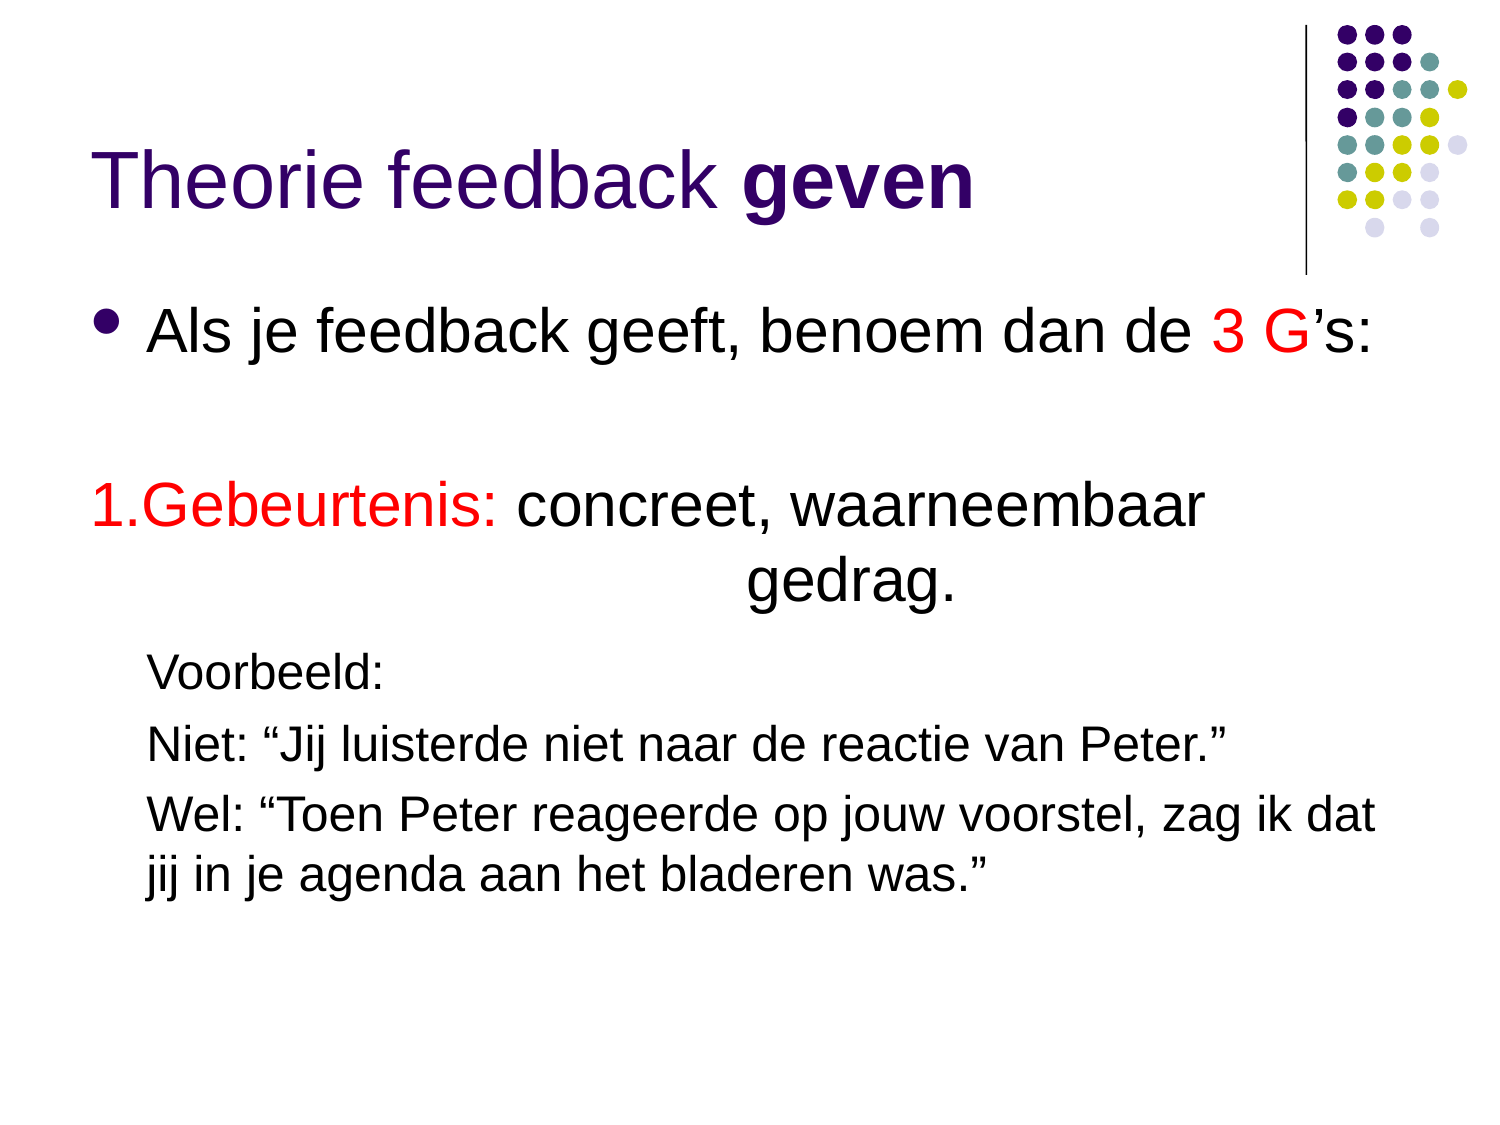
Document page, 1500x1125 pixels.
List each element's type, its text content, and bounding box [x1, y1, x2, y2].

title Theorie feedback geven [75, 20, 1313, 233]
list Als je feedback geeft, benoem dan de 3 G’s: 1.Gebeurtenis: concreet, waarneembaar gedrag. Voorbeeld: Niet: “Jij luisterde niet naar de reactie van Peter.” Wel: “Toen Peter reageerde op jouw voorstel, zag ik dat jij in je agenda aan het bladeren was.” [75, 282, 1425, 1006]
